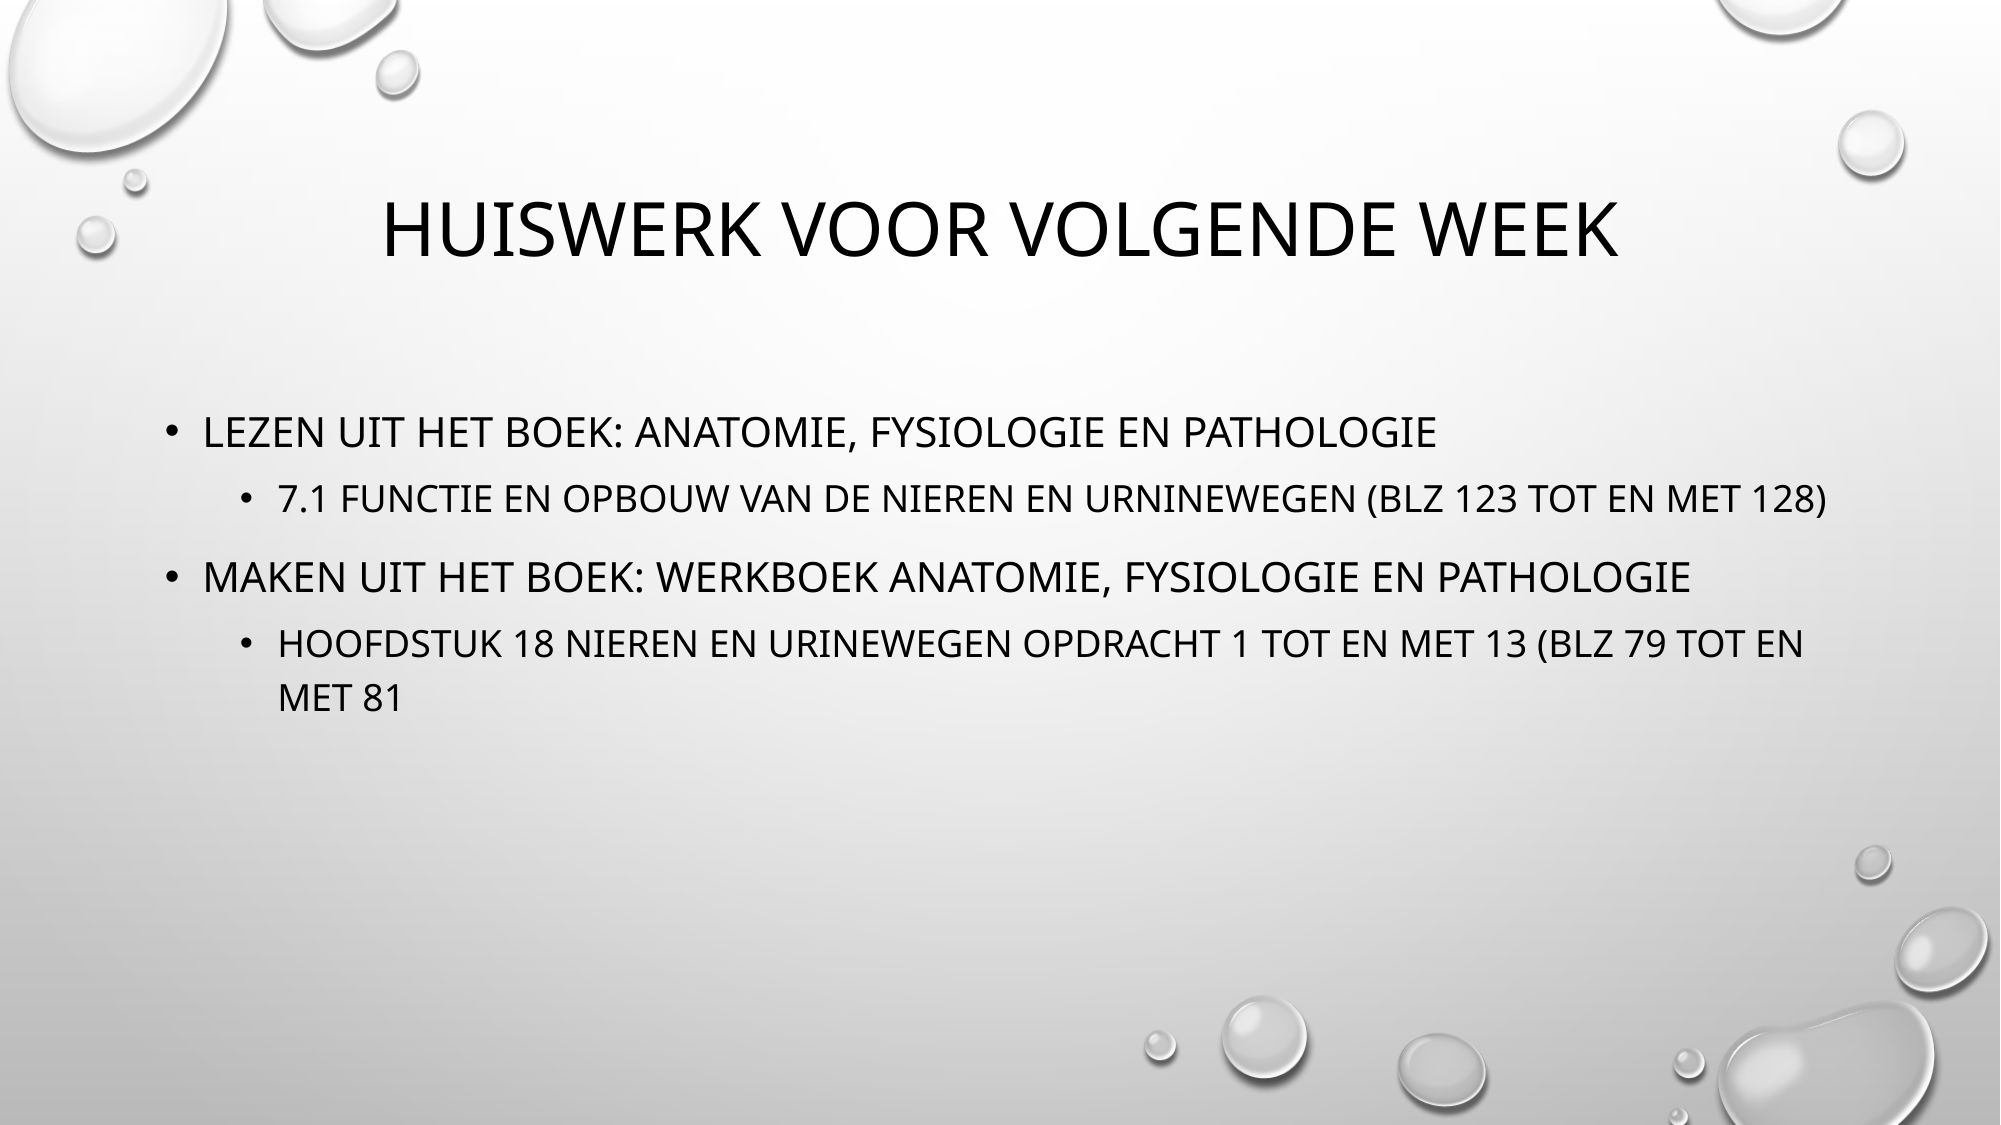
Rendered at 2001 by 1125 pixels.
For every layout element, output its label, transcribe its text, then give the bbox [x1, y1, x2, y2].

picture [0, 0, 2000, 1125]
title Huiswerk voor volgende week [149, 101, 1851, 364]
list Lezen uit het boek: anatomie, fysiologie en pathologie 7.1 functie en opbouw van de nieren en urninewegen (blz 123 tot en met 128) Maken uit het boek: werkboek Anatomie, Fysiologie en pathologie Hoofdstuk 18 nieren en urinewegen opdracht 1 tot en met 13 (blz 79 tot en met 81 [149, 388, 1850, 950]
